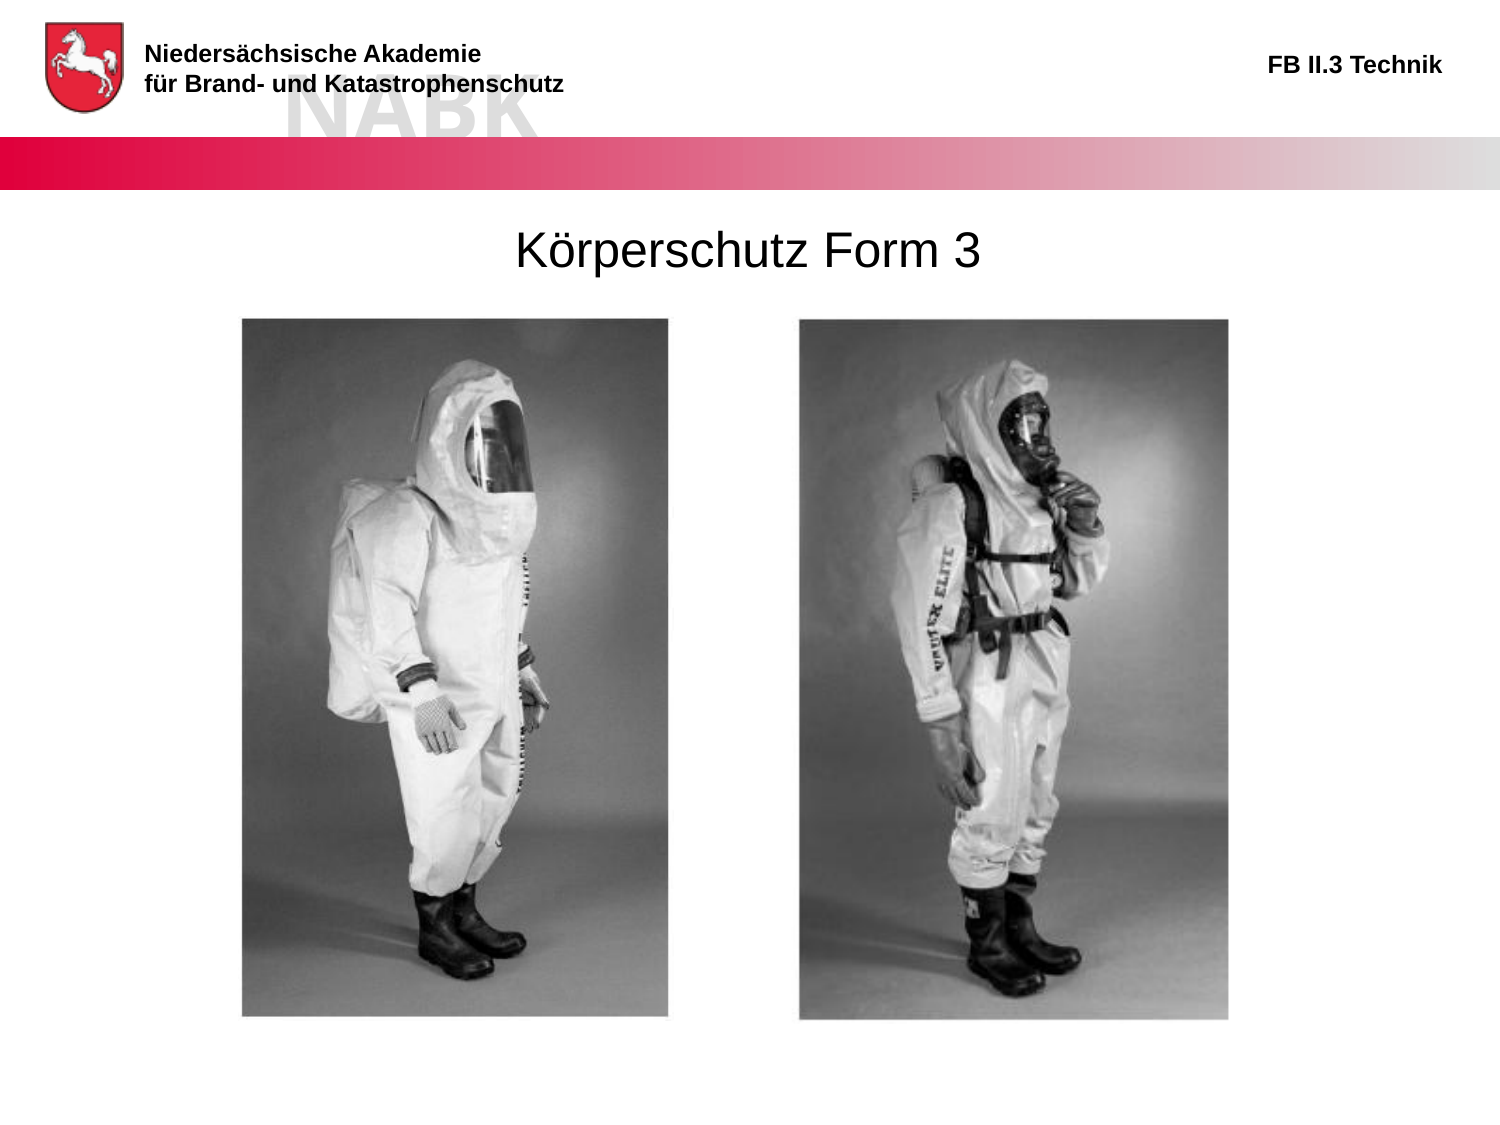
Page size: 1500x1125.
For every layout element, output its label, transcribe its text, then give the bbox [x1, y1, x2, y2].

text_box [238, 316, 1235, 1024]
picture [45, 22, 124, 114]
text_box Körperschutz Form 3 [250, 209, 1247, 285]
